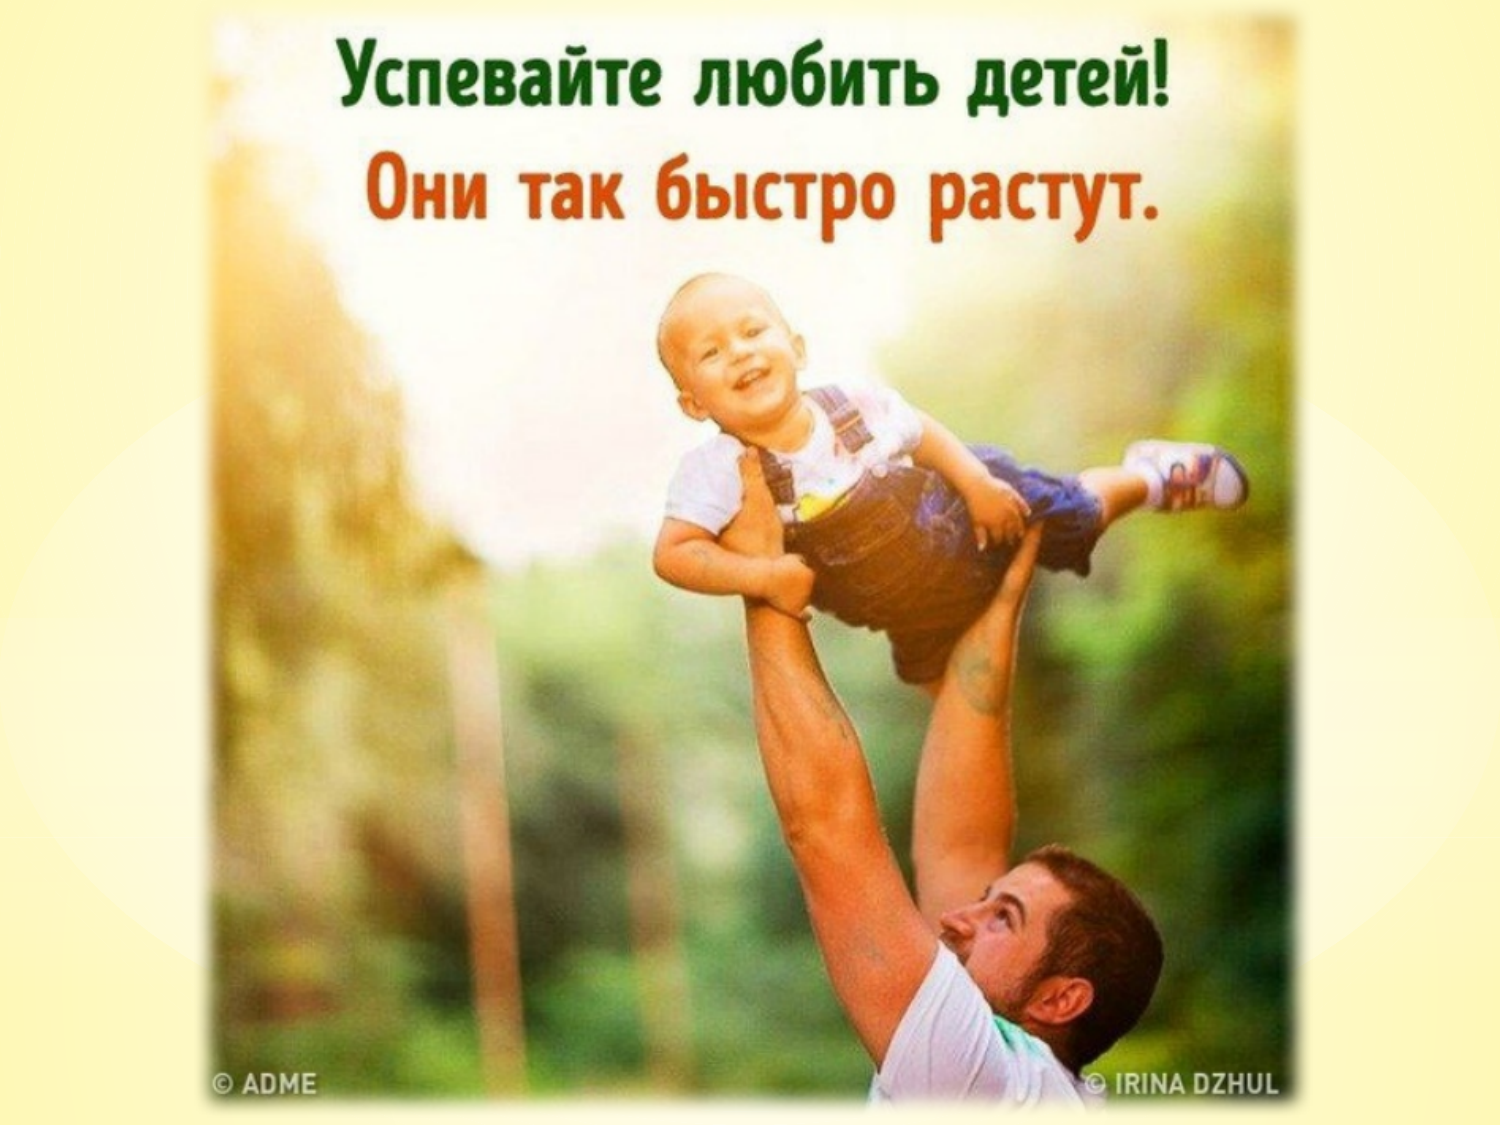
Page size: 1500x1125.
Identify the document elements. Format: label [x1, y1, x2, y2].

picture [194, 0, 1313, 1118]
